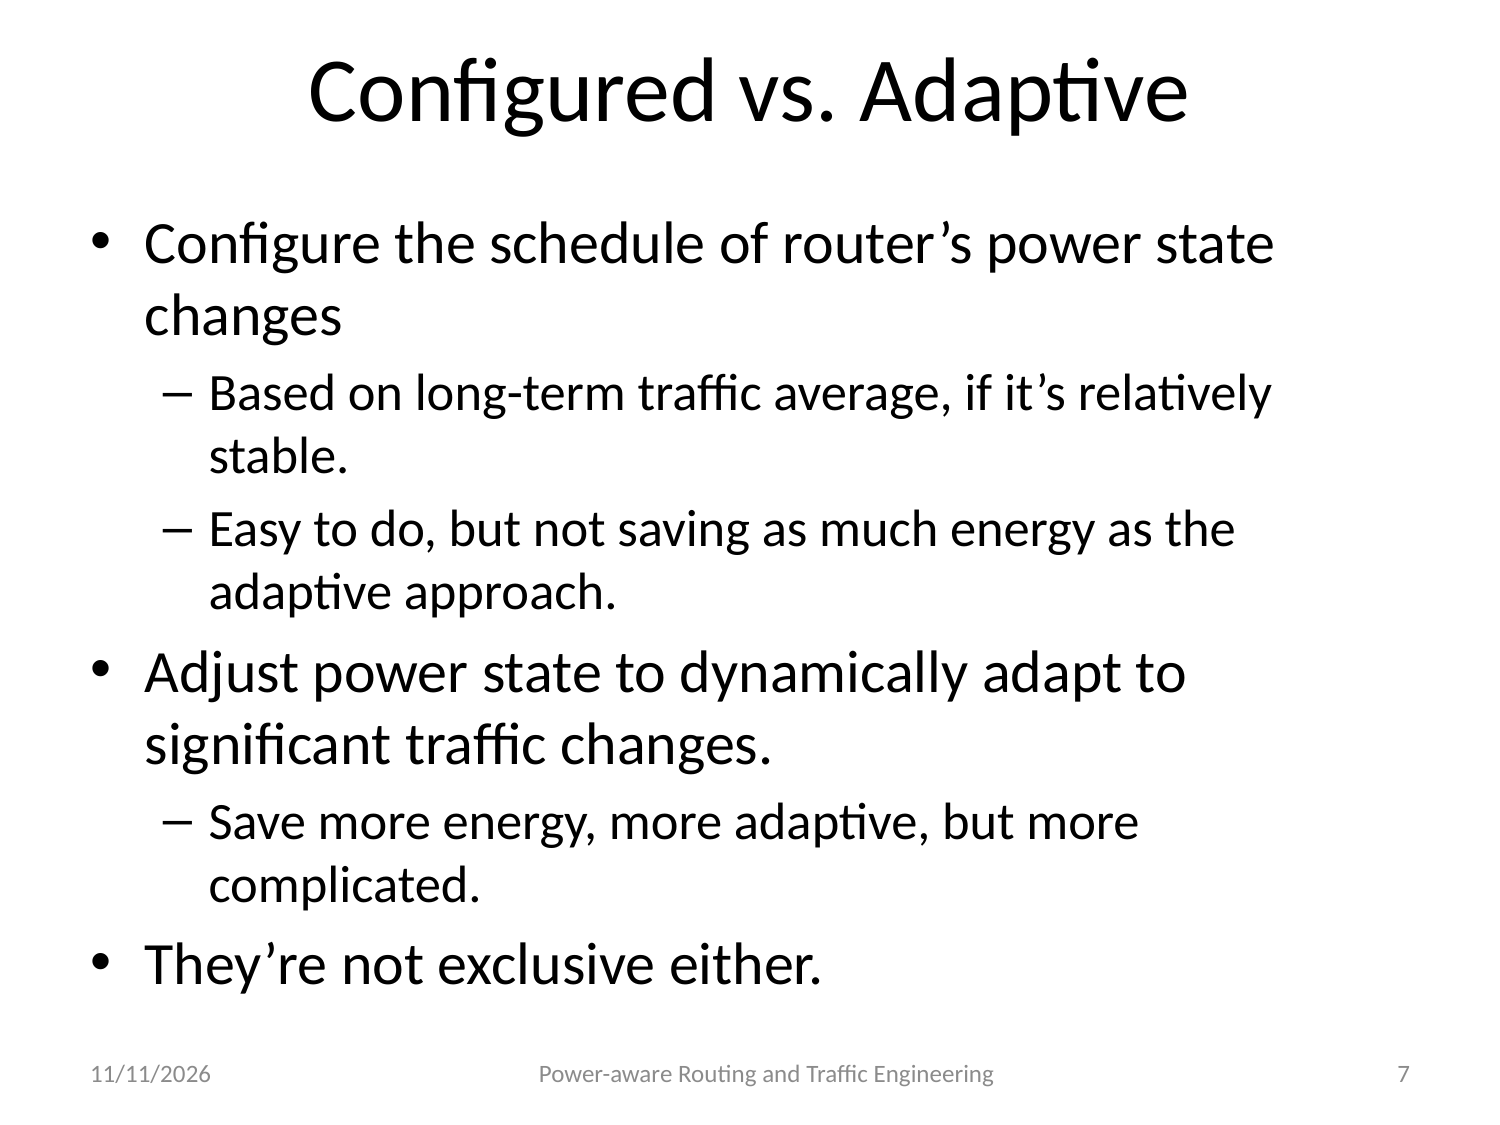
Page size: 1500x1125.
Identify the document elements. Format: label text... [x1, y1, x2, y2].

slide_number 7 [1074, 1042, 1425, 1103]
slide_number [75, 1042, 425, 1103]
footer Power-aware Routing and Traffic Engineering [512, 1042, 1022, 1103]
list Configure the schedule of router’s power state changes Based on long-term traffic average, if it’s relatively stable. Easy to do, but not saving as much energy as the adaptive approach. Adjust power state to dynamically adapt to significant traffic changes. Save more energy, more adaptive, but more complicated. They’re not exclusive either. [75, 196, 1425, 1005]
title Configured vs. Adaptive [75, 20, 1425, 149]
